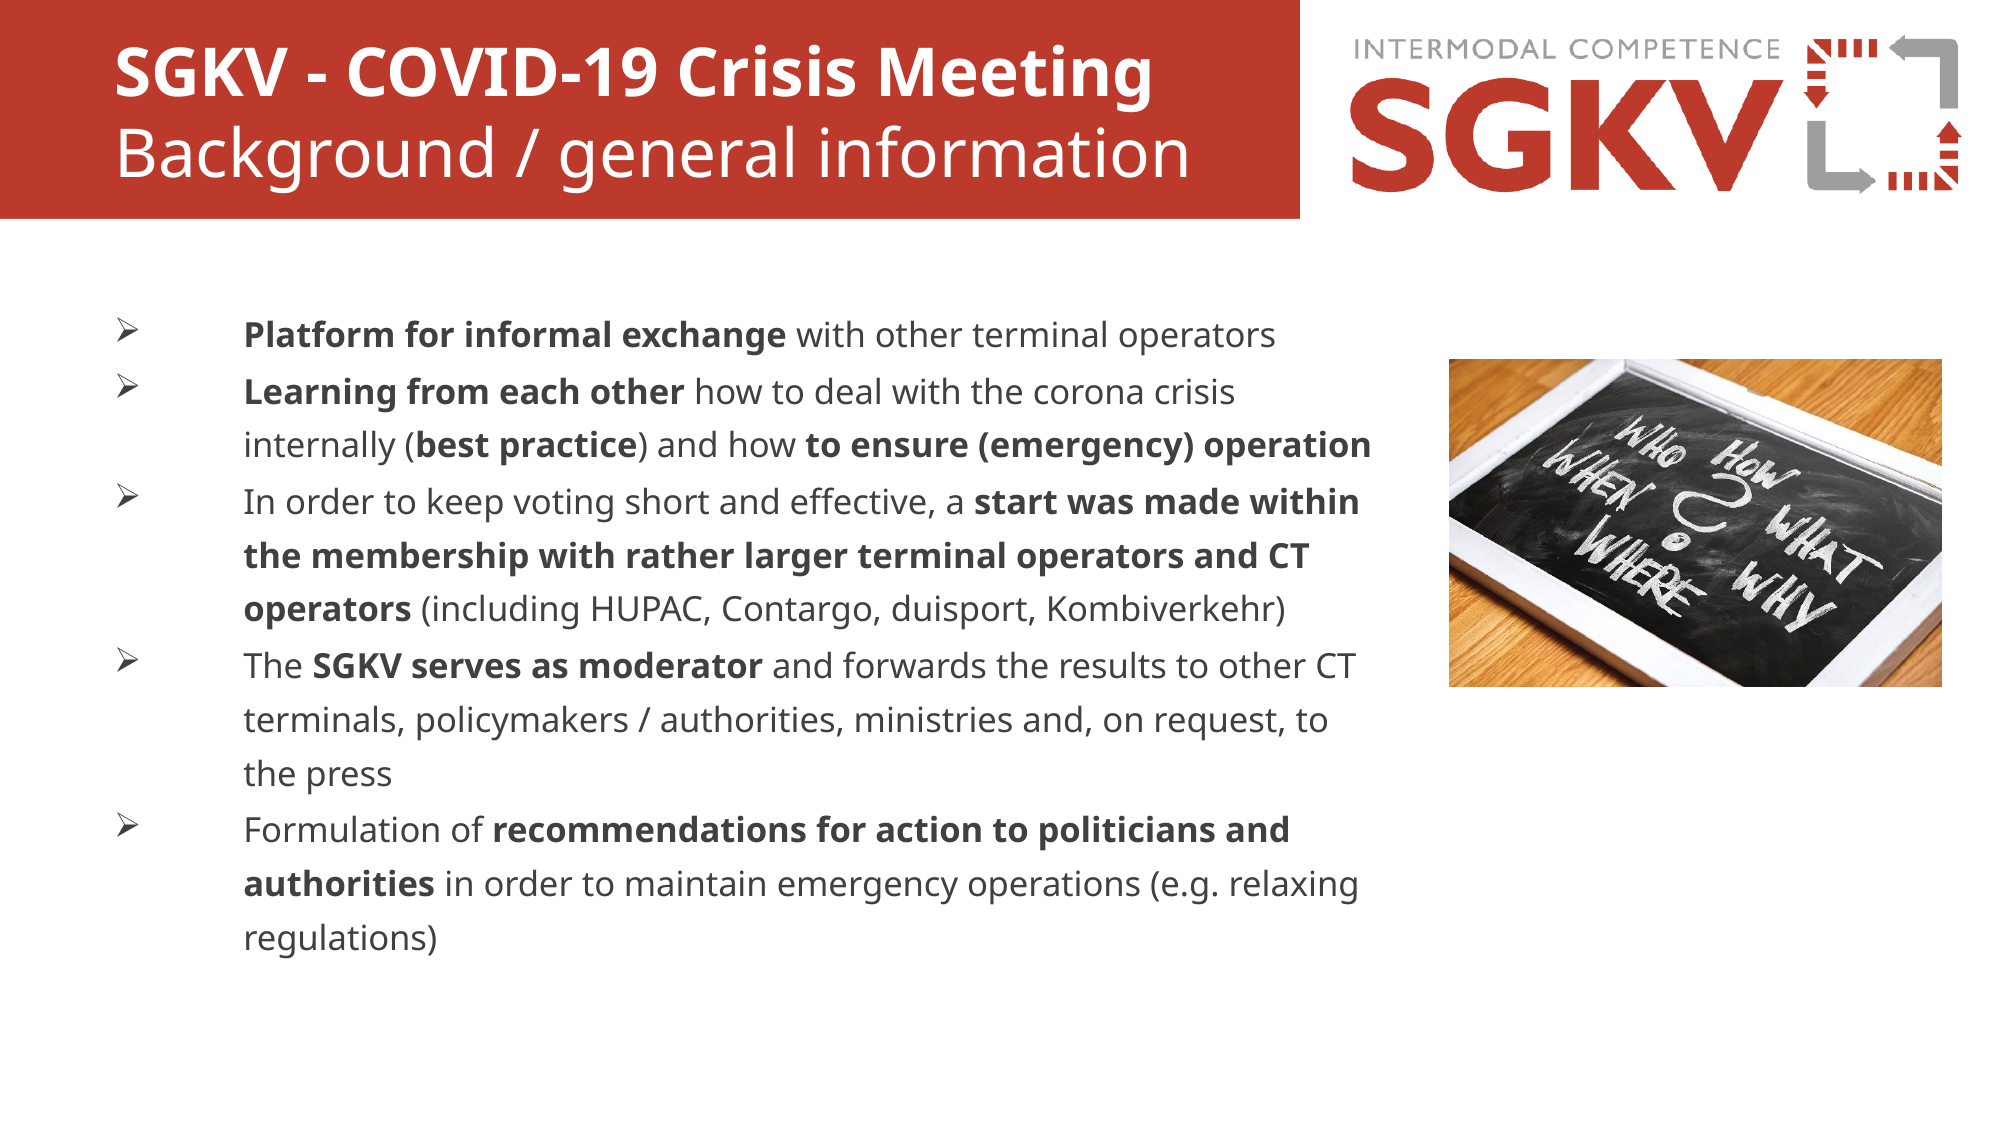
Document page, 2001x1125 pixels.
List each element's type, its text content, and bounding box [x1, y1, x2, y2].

picture [1449, 359, 1942, 687]
title SGKV - COVID-19 Crisis Meeting Background / general information [99, 0, 1238, 199]
picture [1350, 34, 1962, 194]
text_box Platform for informal exchange with other terminal operators Learning from each other how to deal with the corona crisis internally (best practice) and how to ensure (emergency) operation In order to keep voting short and effective, a start was made within the membership with rather larger terminal operators and CT operators (including HUPAC, Contargo, duisport, Kombiverkehr) The SGKV serves as moderator and forwards the results to other CT terminals, policymakers / authorities, ministries and, on request, to the press Formulation of recommendations for action to politicians and authorities in order to maintain emergency operations (e.g. relaxing regulations) [99, 293, 1406, 1023]
